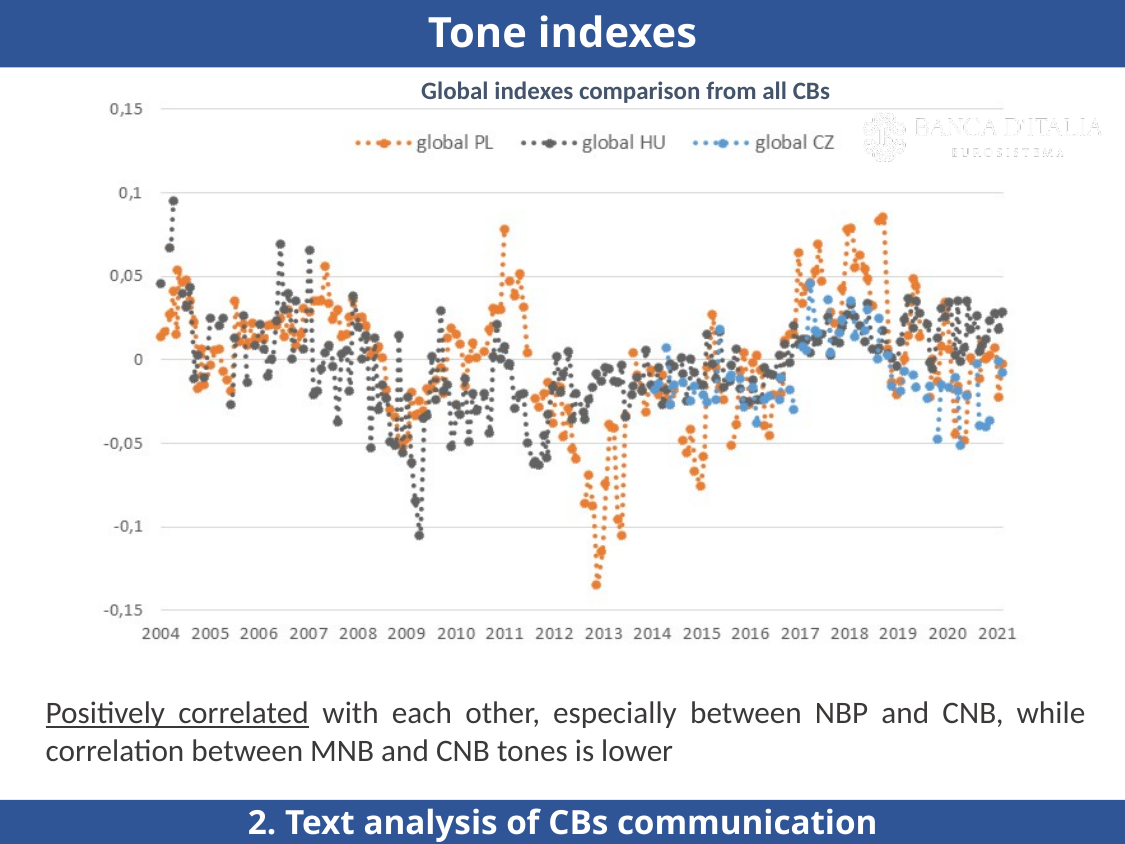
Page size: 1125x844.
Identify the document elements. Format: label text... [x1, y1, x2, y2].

title Tone indexes [0, 0, 1125, 68]
text_box Global indexes comparison from all CBs [7, 67, 1118, 113]
picture [78, 91, 1102, 670]
text_box 2. Text analysis of CBs communication [0, 799, 1125, 844]
text_box Positively correlated with each other, especially between NBP and CNB, while correlation between MNB and CNB tones is lower [30, 685, 1102, 775]
